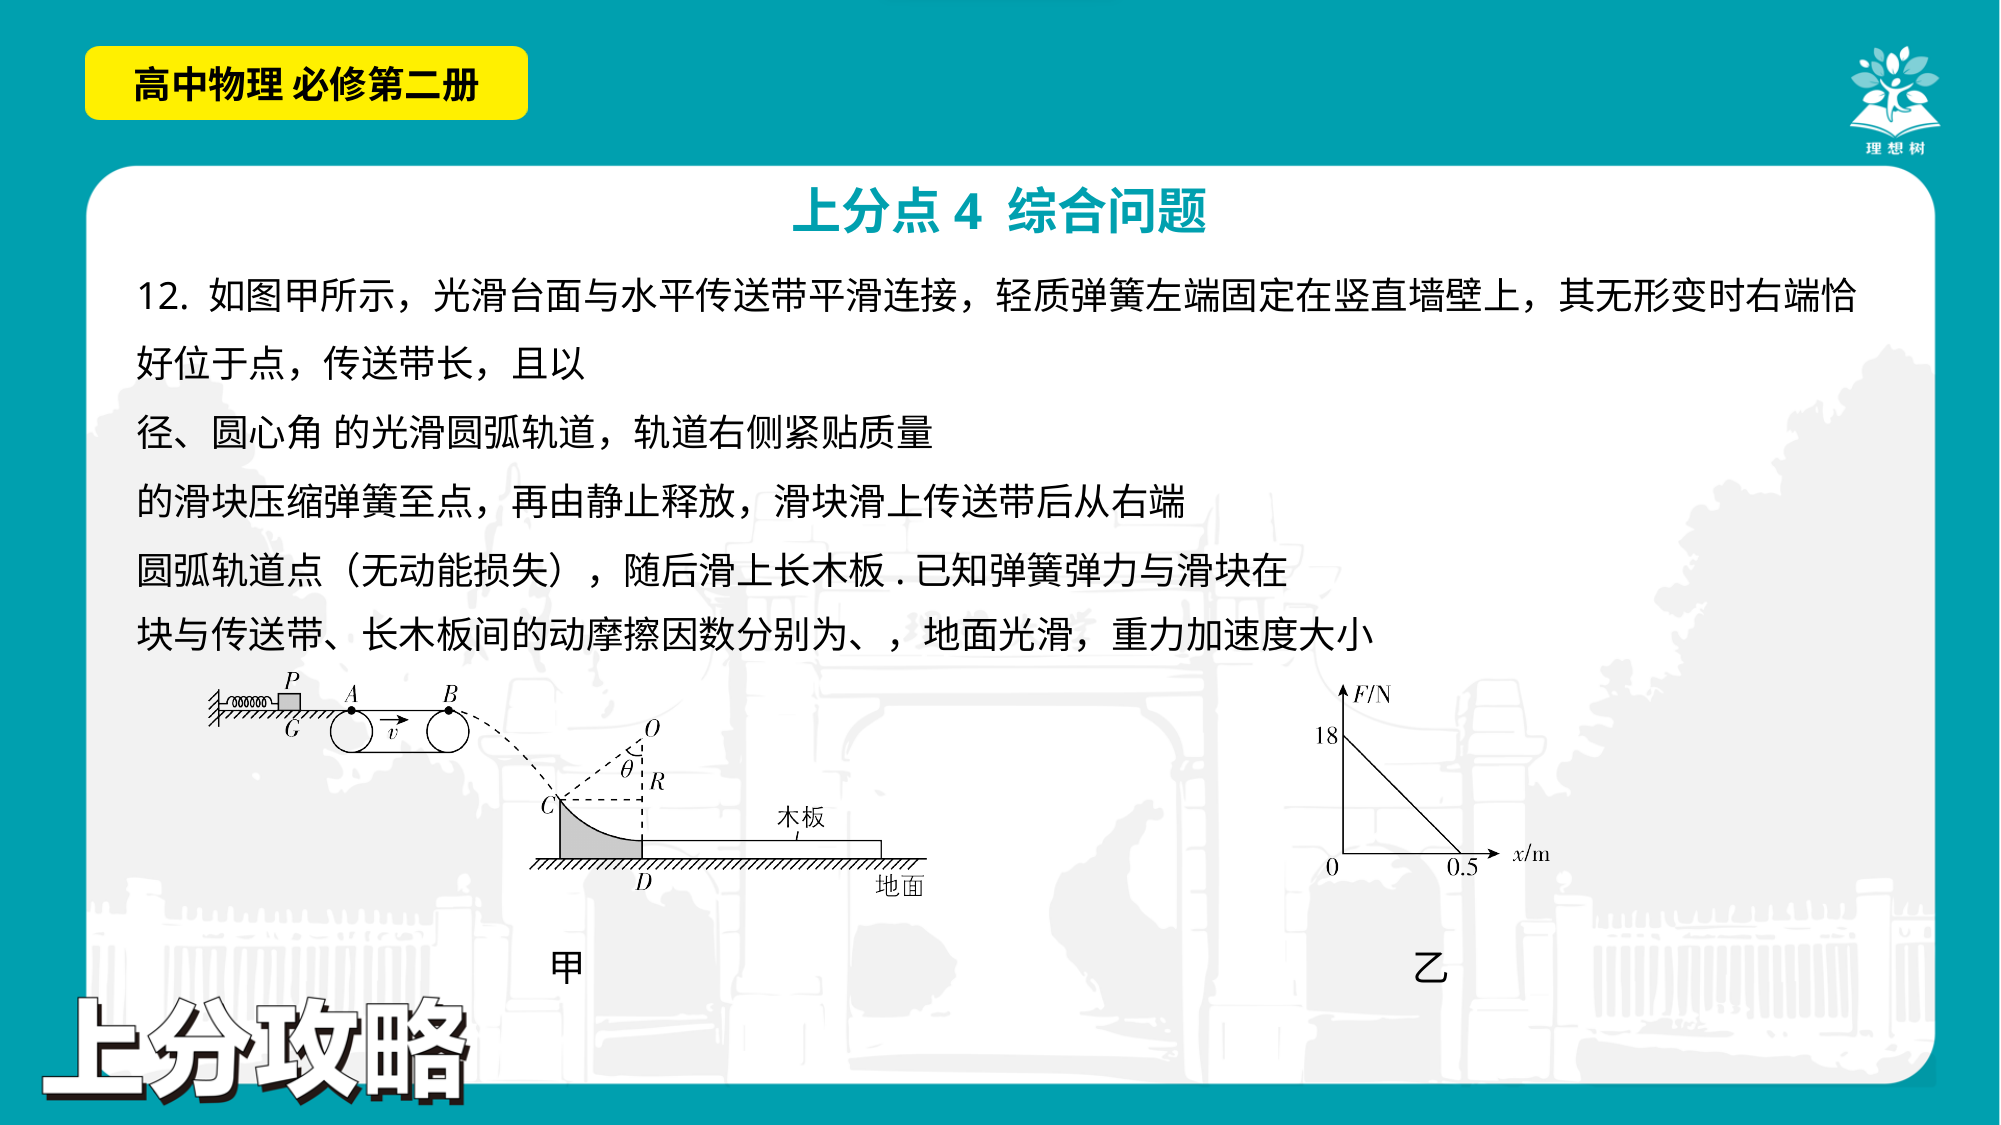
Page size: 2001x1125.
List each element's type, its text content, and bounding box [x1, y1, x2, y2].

picture [0, 0, 2000, 1125]
text_box 乙 [1408, 921, 1455, 1048]
text_box 甲 [544, 921, 591, 1048]
